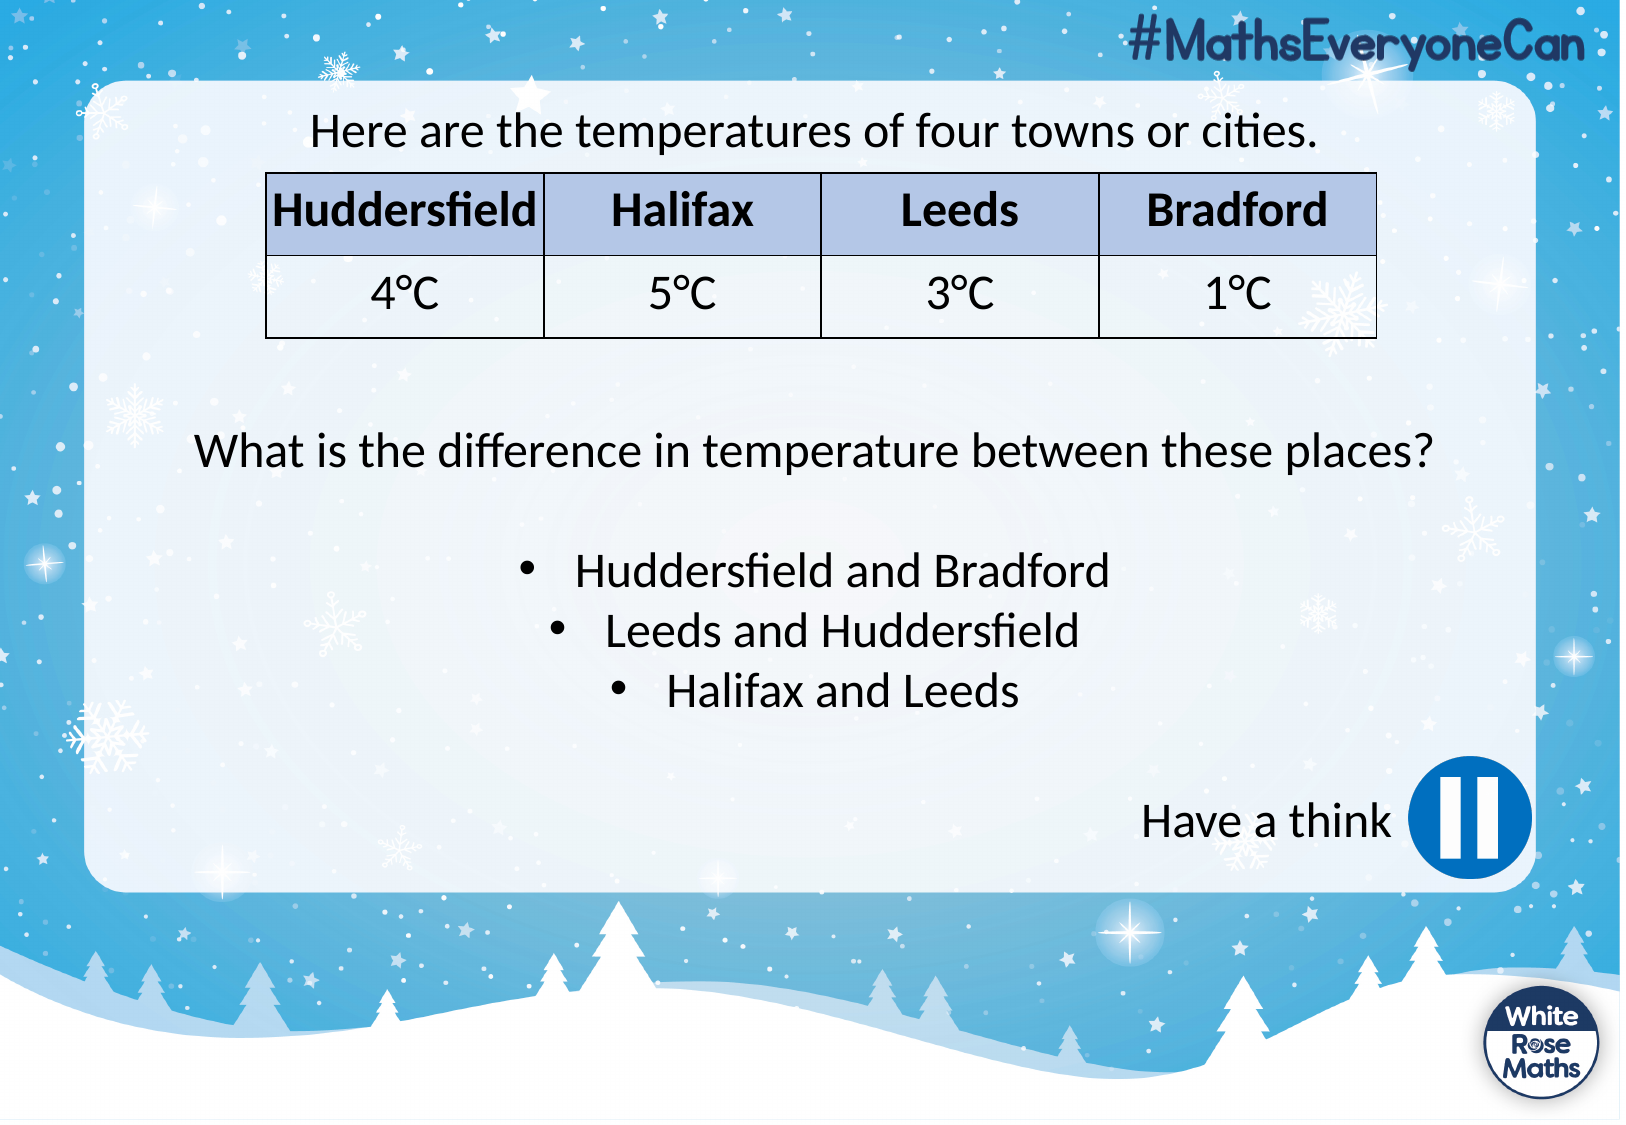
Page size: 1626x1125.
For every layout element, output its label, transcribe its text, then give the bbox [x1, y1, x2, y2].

text_box Here are the temperatures of four towns or cities. What is the difference in temperature between these places? Huddersfield and Bradford Leeds and Huddersfield Halifax and Leeds [98, 89, 1532, 905]
text_box Have a think [1126, 779, 1408, 855]
picture [0, 0, 1626, 1125]
